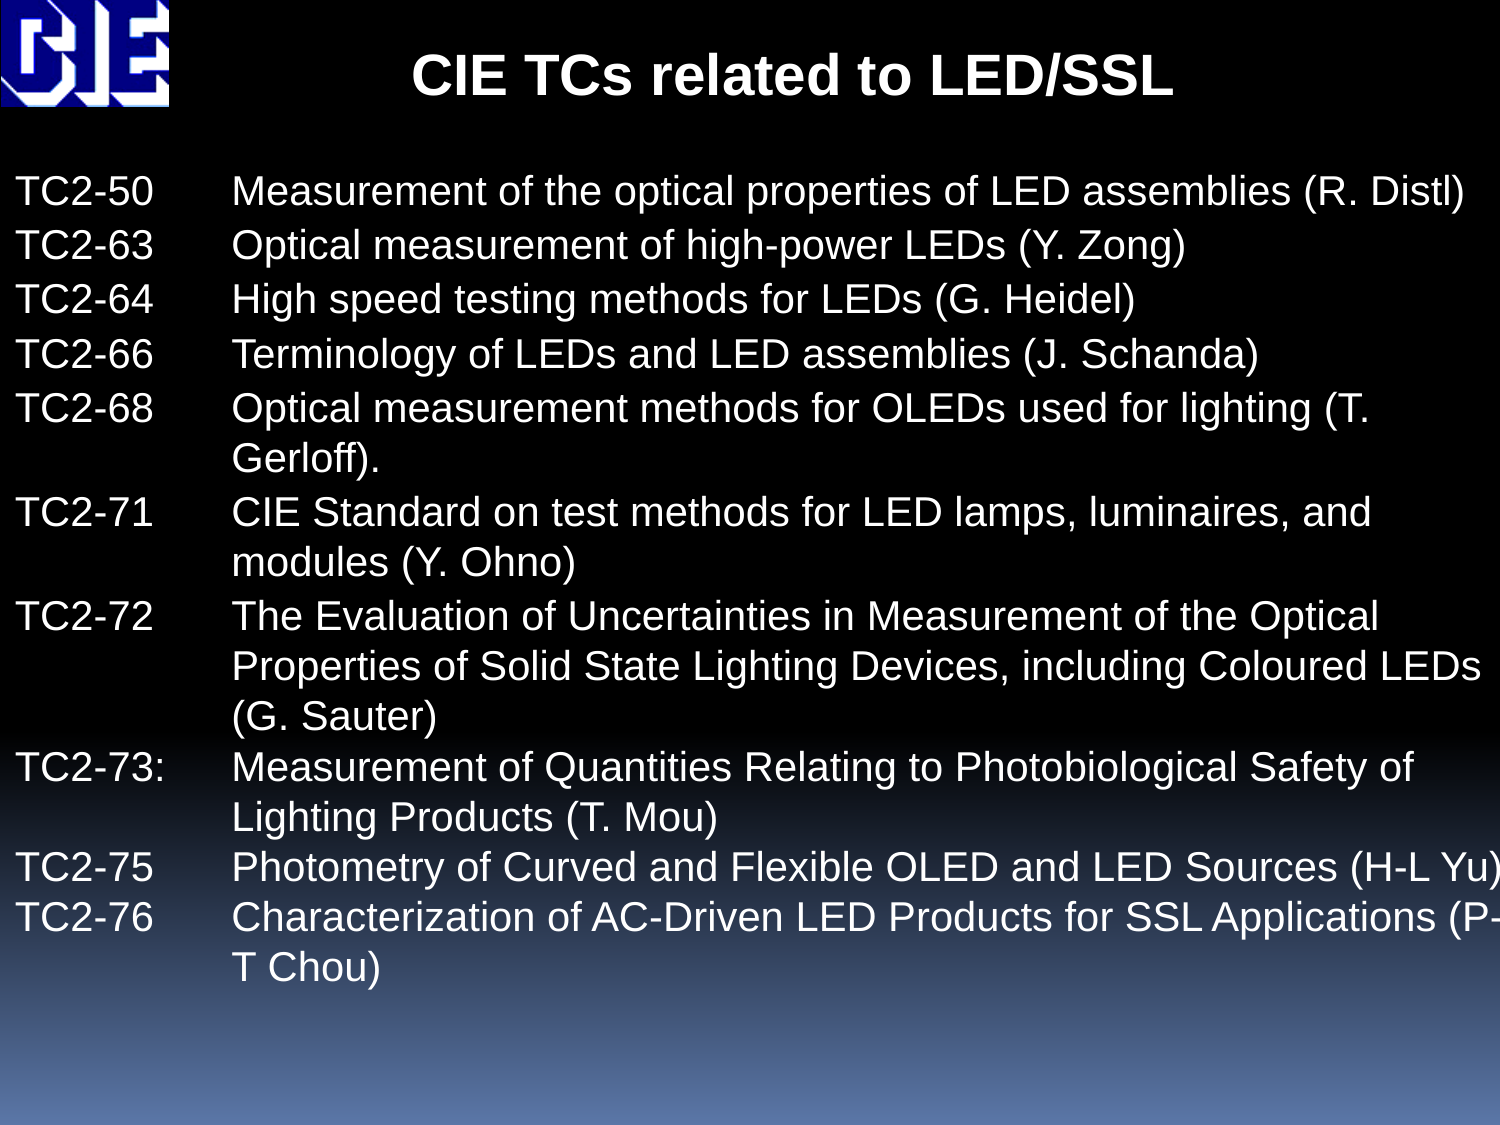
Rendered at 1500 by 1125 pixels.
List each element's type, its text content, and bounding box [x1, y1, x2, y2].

text_box CIE TCs related to LED/SSL [396, 29, 1191, 115]
text_box TC2-50 Measurement of the optical properties of LED assemblies (R. Distl) TC2-63 Optical measurement of high-power LEDs (Y. Zong) TC2-64 High speed testing methods for LEDs (G. Heidel) TC2-66 Terminology of LEDs and LED assemblies (J. Schanda) TC2-68 Optical measurement methods for OLEDs used for lighting (T. Gerloff). TC2-71 CIE Standard on test methods for LED lamps, luminaires, and modules (Y. Ohno) TC2-72 The Evaluation of Uncertainties in Measurement of the Optical Properties of Solid State Lighting Devices, including Coloured LEDs (G. Sauter) TC2-73: Measurement of Quantities Relating to Photobiological Safety of Lighting Products (T. Mou) TC2-75 Photometry of Curved and Flexible OLED and LED Sources (H-L Yu) TC2-76 Characterization of AC-Driven LED Products for SSL Applications (P-T Chou) [0, 156, 1500, 1047]
